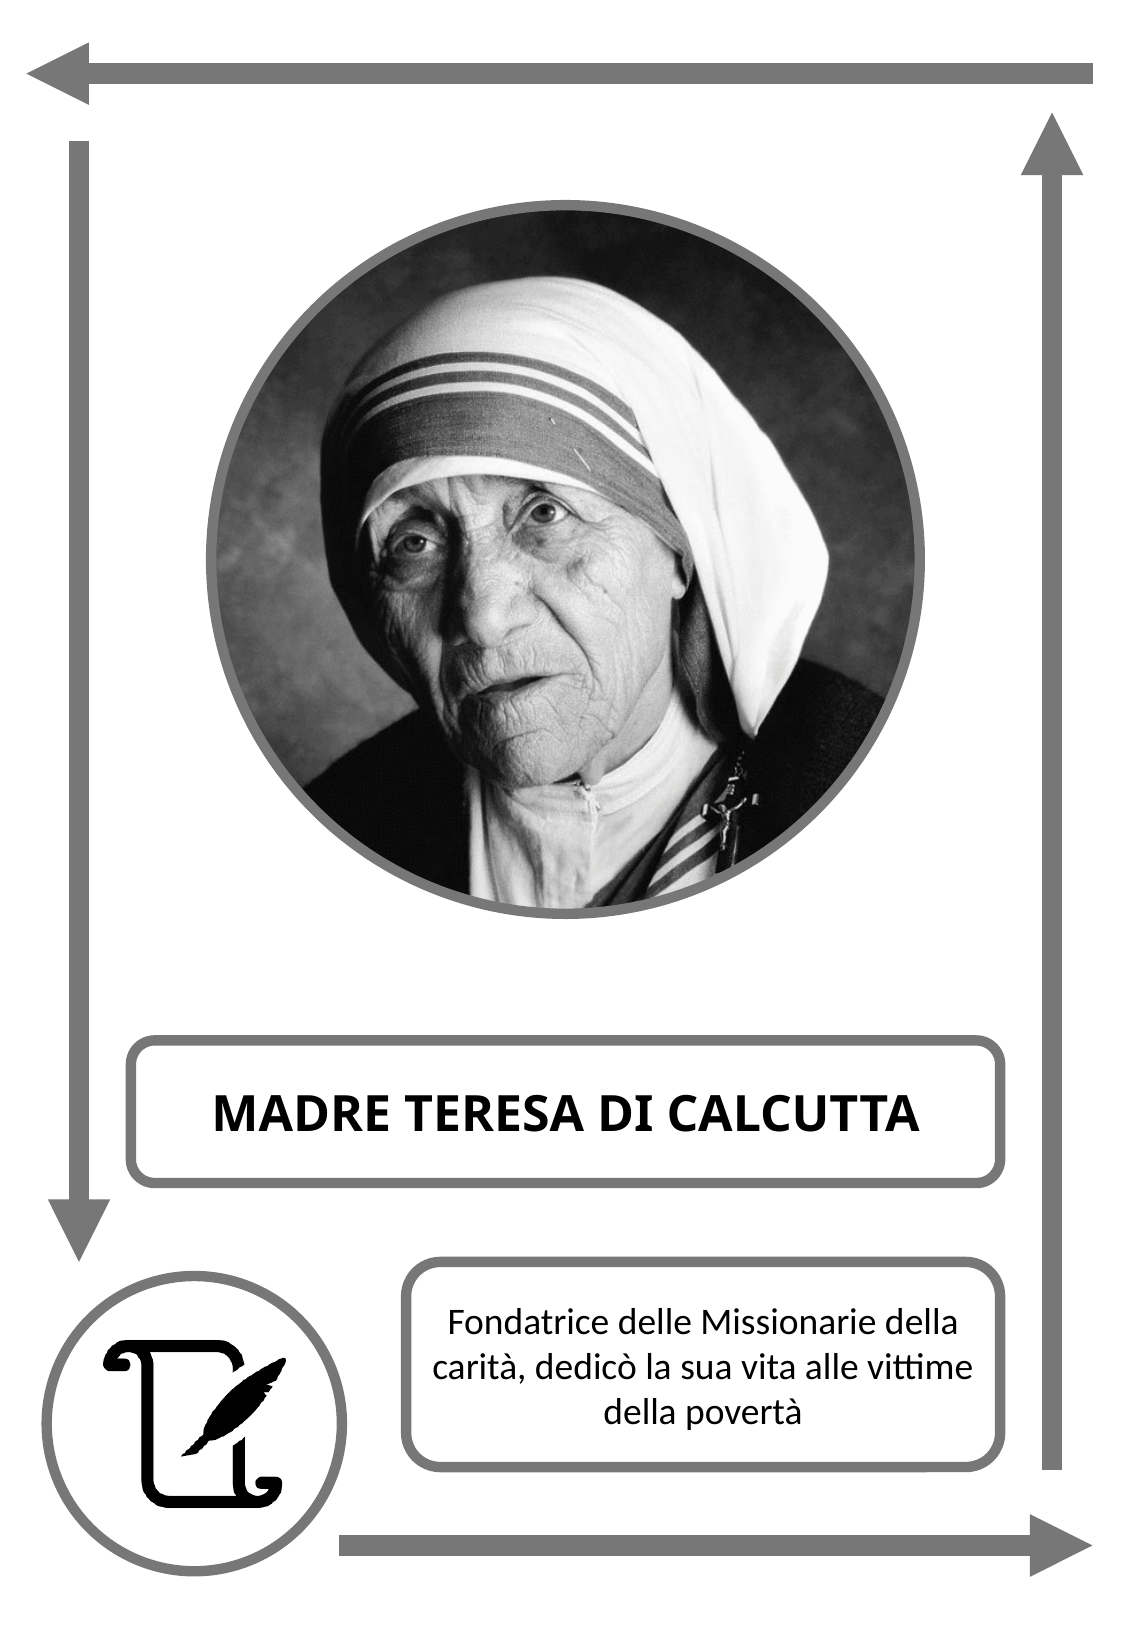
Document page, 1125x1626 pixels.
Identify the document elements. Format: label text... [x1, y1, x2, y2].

text_box MADRE TERESA DI CALCUTTA [129, 1039, 1002, 1185]
picture [211, 205, 920, 915]
picture [103, 1332, 286, 1515]
text_box Fondatrice delle Missionarie della carità, dedicò la sua vita alle vittime della povertà [405, 1260, 1002, 1469]
text_box [45, 1274, 343, 1573]
